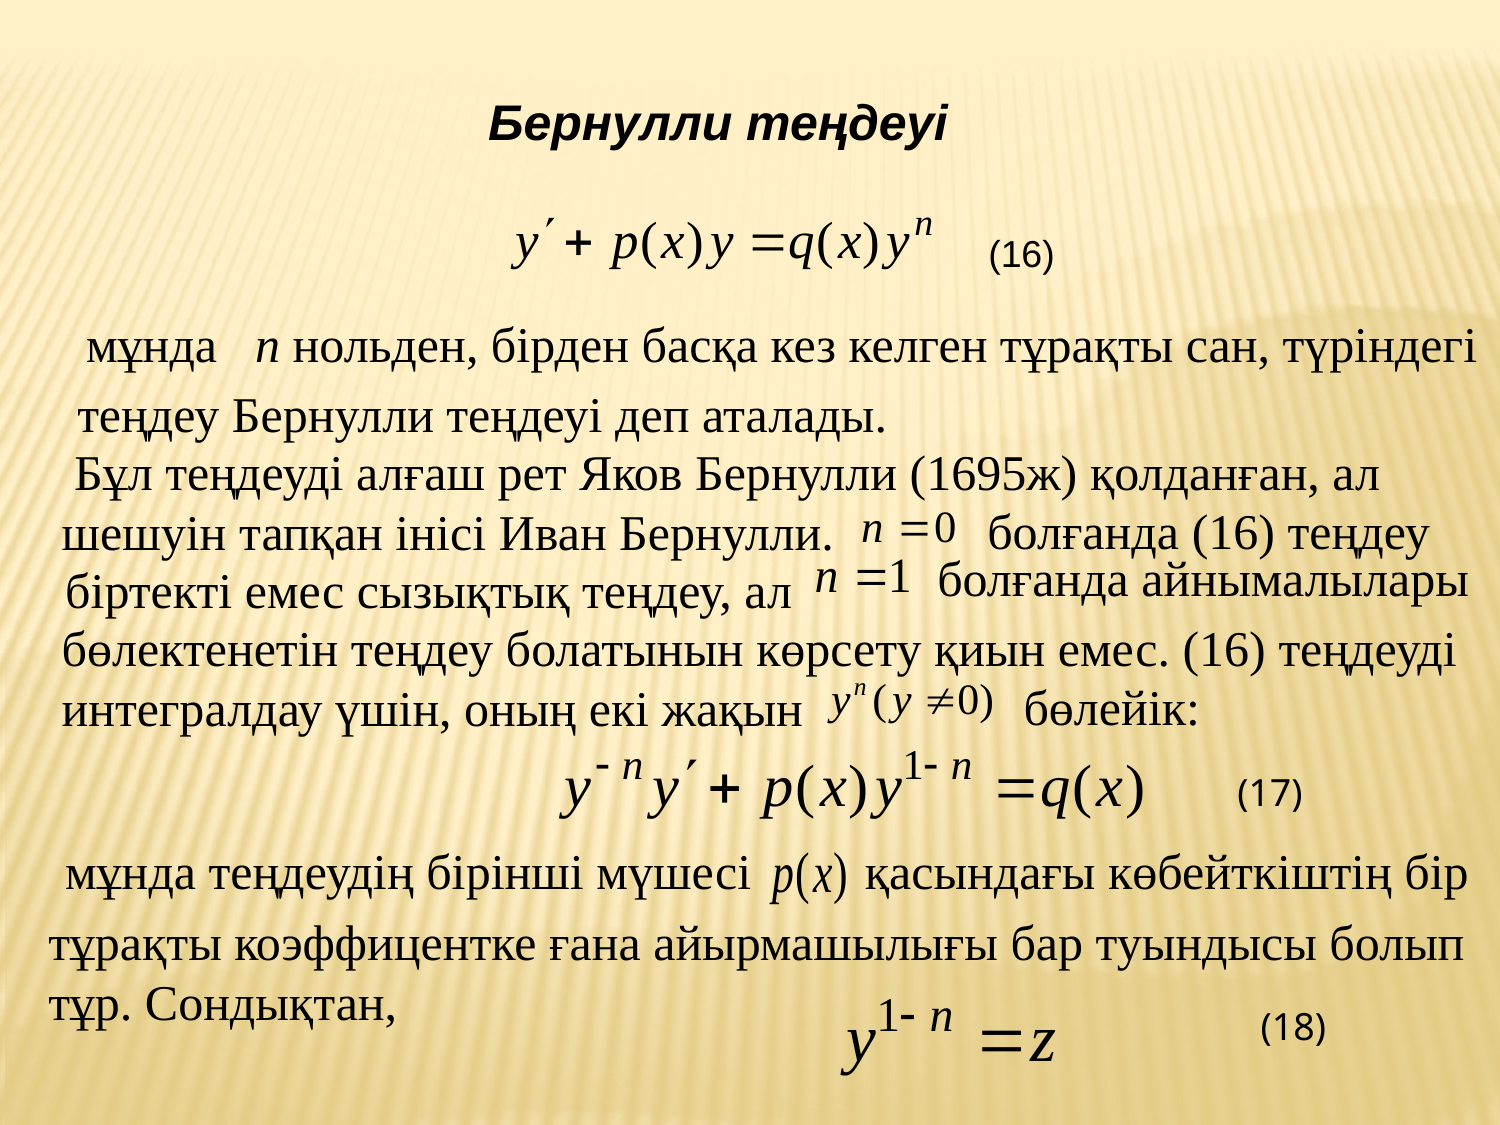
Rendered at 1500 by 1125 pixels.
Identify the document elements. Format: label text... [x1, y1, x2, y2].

text_box Бұл теңдеуді алғаш рет Яков Бернулли (1695ж) қолданған, ал шешуін тапқан інісі Иван Бернулли. [46, 433, 1500, 569]
text_box теңдеу Бернулли теңдеуі деп аталады. [62, 374, 915, 433]
text_box Бернулли теңдеуі [473, 82, 964, 158]
text_box тұрақты коэффицентке ғана айырмашылығы бар туындысы болып тұр. Сондықтан, [33, 903, 1493, 1038]
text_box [503, 198, 943, 282]
text_box мұнда теңдеудің бірінші мүшесі [50, 831, 752, 903]
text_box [761, 843, 856, 918]
text_box (18) [1245, 996, 1342, 1056]
text_box (16) [973, 222, 1070, 283]
text_box болғанда (16) теңдеу [972, 492, 1500, 567]
text_box болғанда айнымалылары [924, 538, 1497, 609]
text_box қасындағы көбейткіштің бір [864, 831, 1497, 907]
text_box мұнда [71, 304, 233, 374]
text_box n нольден, бірден басқа кез келген тұрақты сан, түріндегі [240, 305, 1493, 380]
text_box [831, 984, 1067, 1091]
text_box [819, 667, 1000, 734]
text_box бөлектенетін теңдеу болатынын көрсету қиын емес. (16) теңдеуді интегралдау үшін, оның екі жақын [46, 609, 1500, 745]
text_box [550, 737, 1156, 833]
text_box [855, 503, 962, 553]
text_box біртекті емес сызықтық теңдеу, ал [50, 550, 806, 609]
text_box (17) [1222, 761, 1318, 822]
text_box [808, 550, 915, 604]
text_box бөлейік: [1008, 667, 1216, 743]
